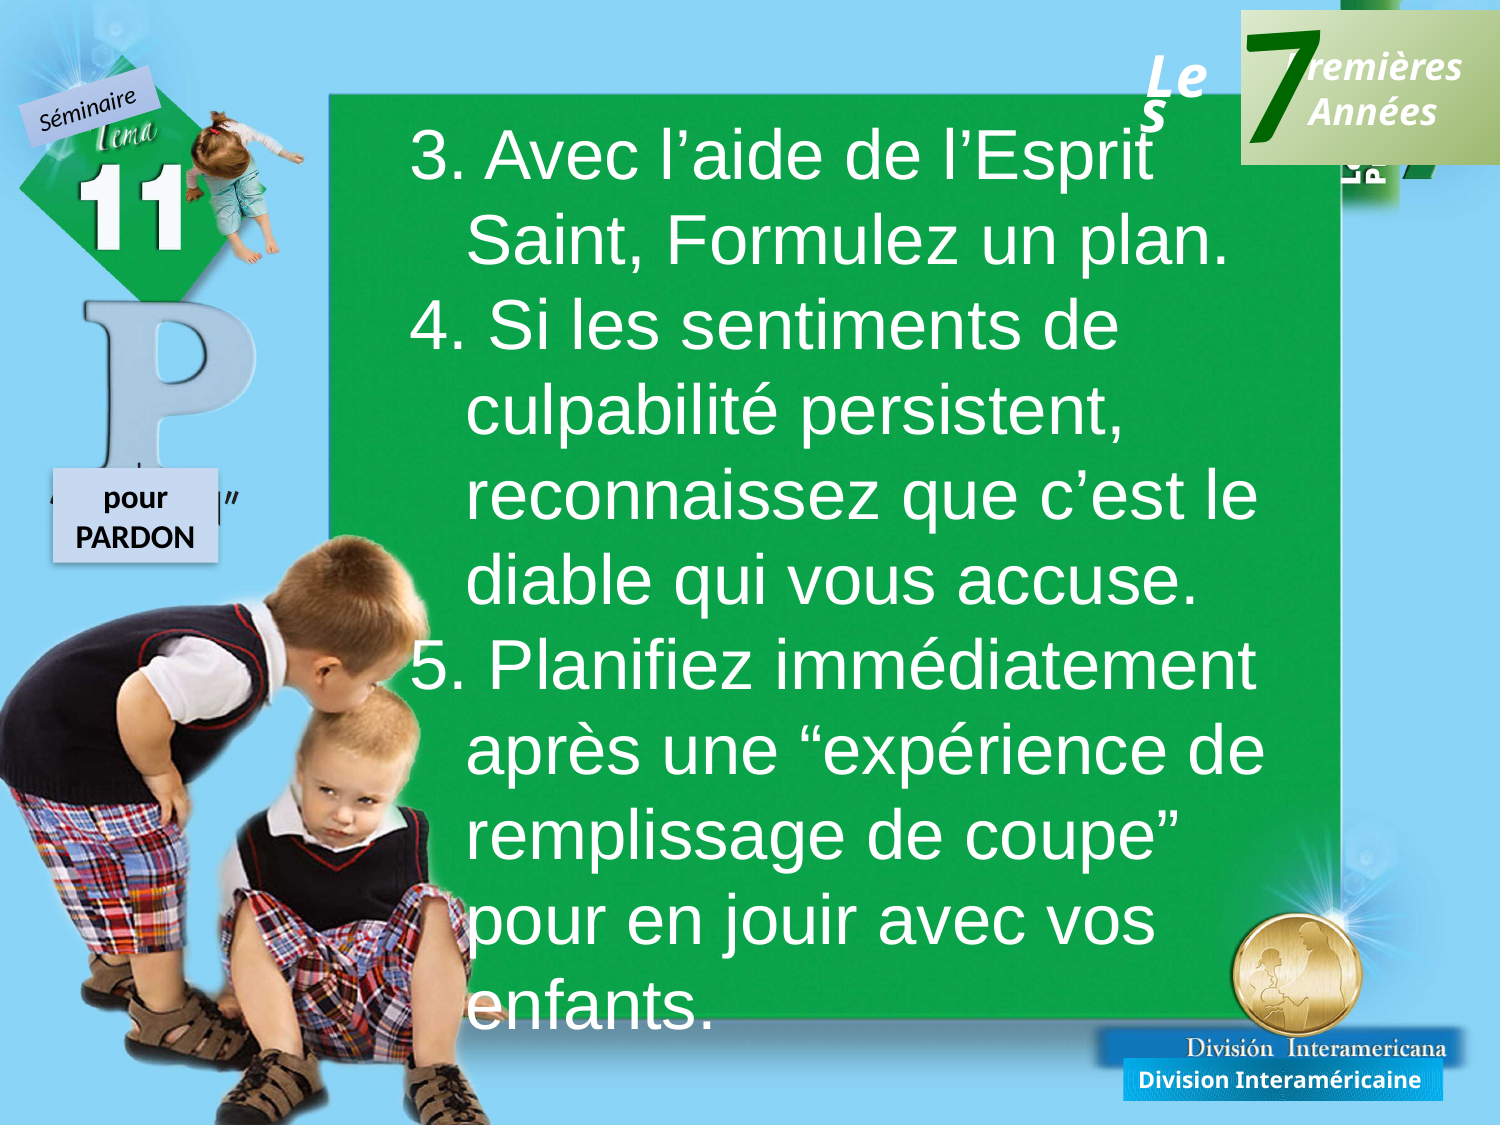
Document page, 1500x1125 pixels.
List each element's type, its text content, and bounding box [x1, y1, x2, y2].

text_box 3. Avec l’aide de l’Esprit Saint, Formulez un plan. 4. Si les sentiments de culpabilité persistent, reconnaissez que c’est le diable qui vous accuse. 5. Planifiez immédiatement après une “expérience de remplissage de coupe” pour en jouir avec vos enfants. [348, 101, 1317, 1051]
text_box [1119, 0, 1500, 185]
text_box Division Interaméricaine [1123, 1058, 1444, 1101]
text_box pour PARDON [53, 467, 219, 563]
picture [0, 0, 1500, 1125]
text_box Séminaire [18, 65, 162, 149]
